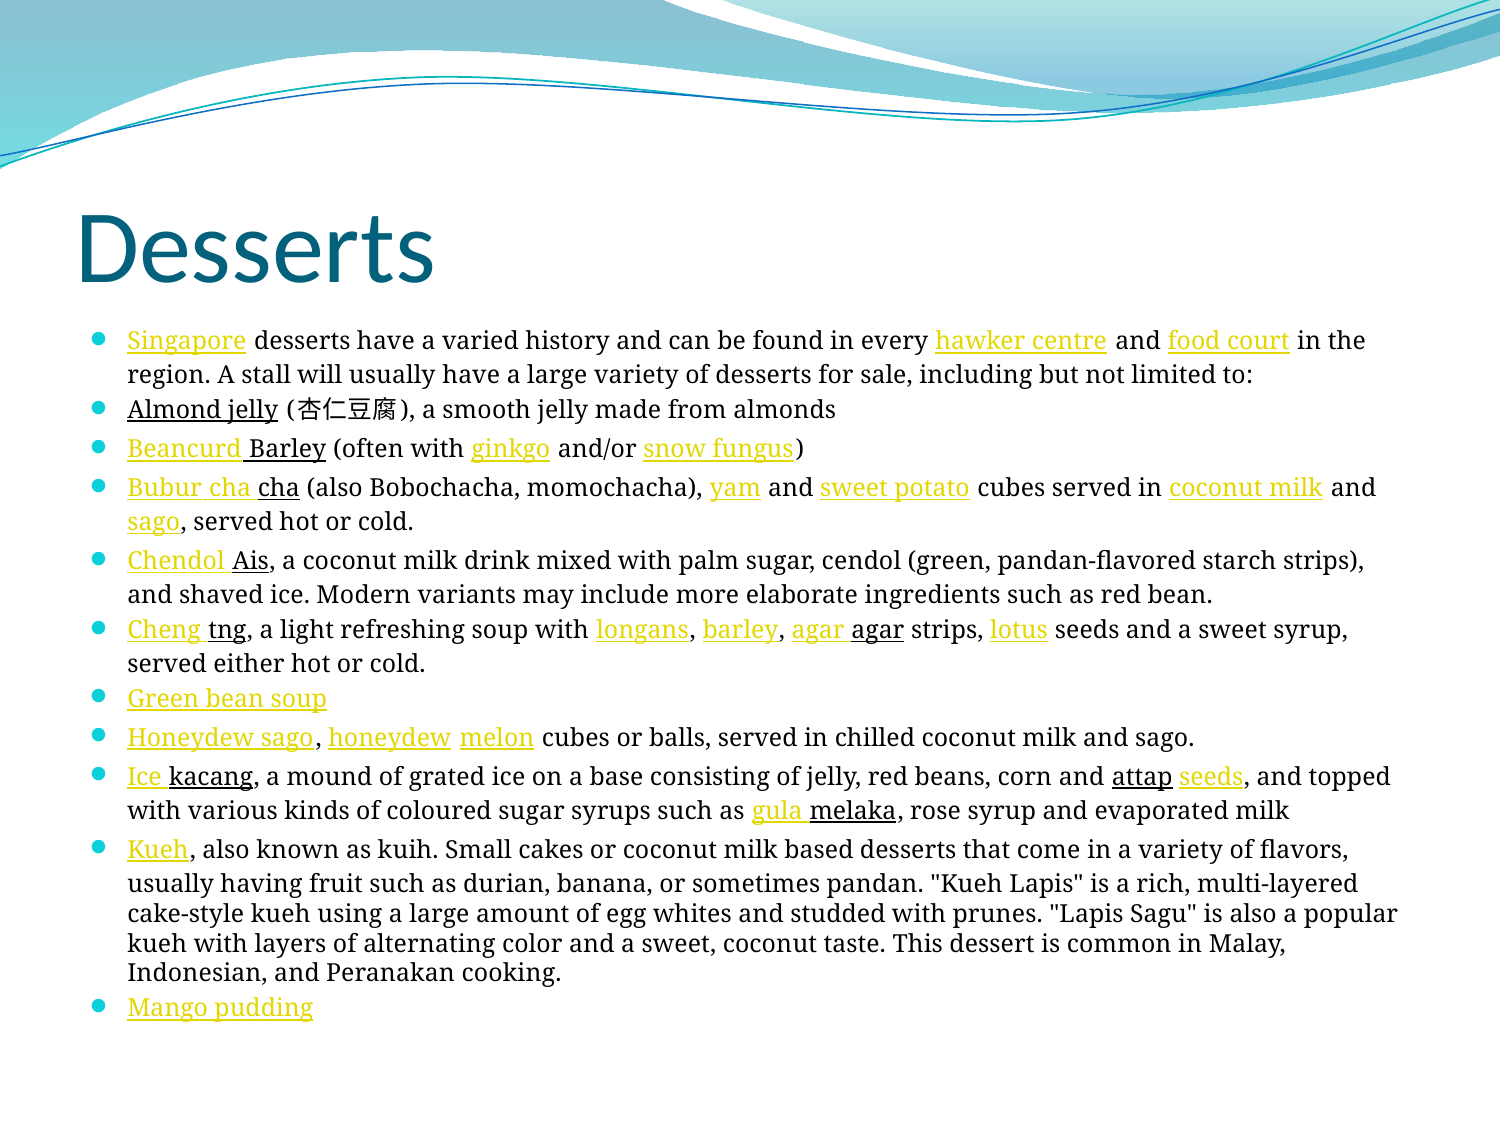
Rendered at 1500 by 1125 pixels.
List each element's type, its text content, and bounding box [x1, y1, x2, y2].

title Desserts [75, 115, 1425, 303]
list Singapore desserts have a varied history and can be found in every hawker centre and food court in the region. A stall will usually have a large variety of desserts for sale, including but not limited to: Almond jelly (杏仁豆腐), a smooth jelly made from almonds Beancurd Barley (often with ginkgo and/or snow fungus) Bubur cha cha (also Bobochacha, momochacha), yam and sweet potato cubes served in coconut milk and sago, served hot or cold. Chendol Ais, a coconut milk drink mixed with palm sugar, cendol (green, pandan-flavored starch strips), and shaved ice. Modern variants may include more elaborate ingredients such as red bean. Cheng tng, a light refreshing soup with longans, barley, agar agar strips, lotus seeds and a sweet syrup, served either hot or cold. Green bean soup Honeydew sago, honeydew melon cubes or balls, served in chilled coconut milk and sago. Ice kacang, a mound of grated ice on a base consisting of jelly, red beans, corn and attap seeds, and topped with various kinds of coloured sugar syrups such as gula melaka, rose syrup and evaporated milk Kueh, also known as kuih. Small cakes or coconut milk based desserts that come in a variety of flavors, usually having fruit such as durian, banana, or sometimes pandan. "Kueh Lapis" is a rich, multi-layered cake-style kueh using a large amount of egg whites and studded with prunes. "Lapis Sagu" is also a popular kueh with layers of alternating color and a sweet, coconut taste. This dessert is common in Malay, Indonesian, and Peranakan cooking. Mango pudding [75, 317, 1425, 1038]
